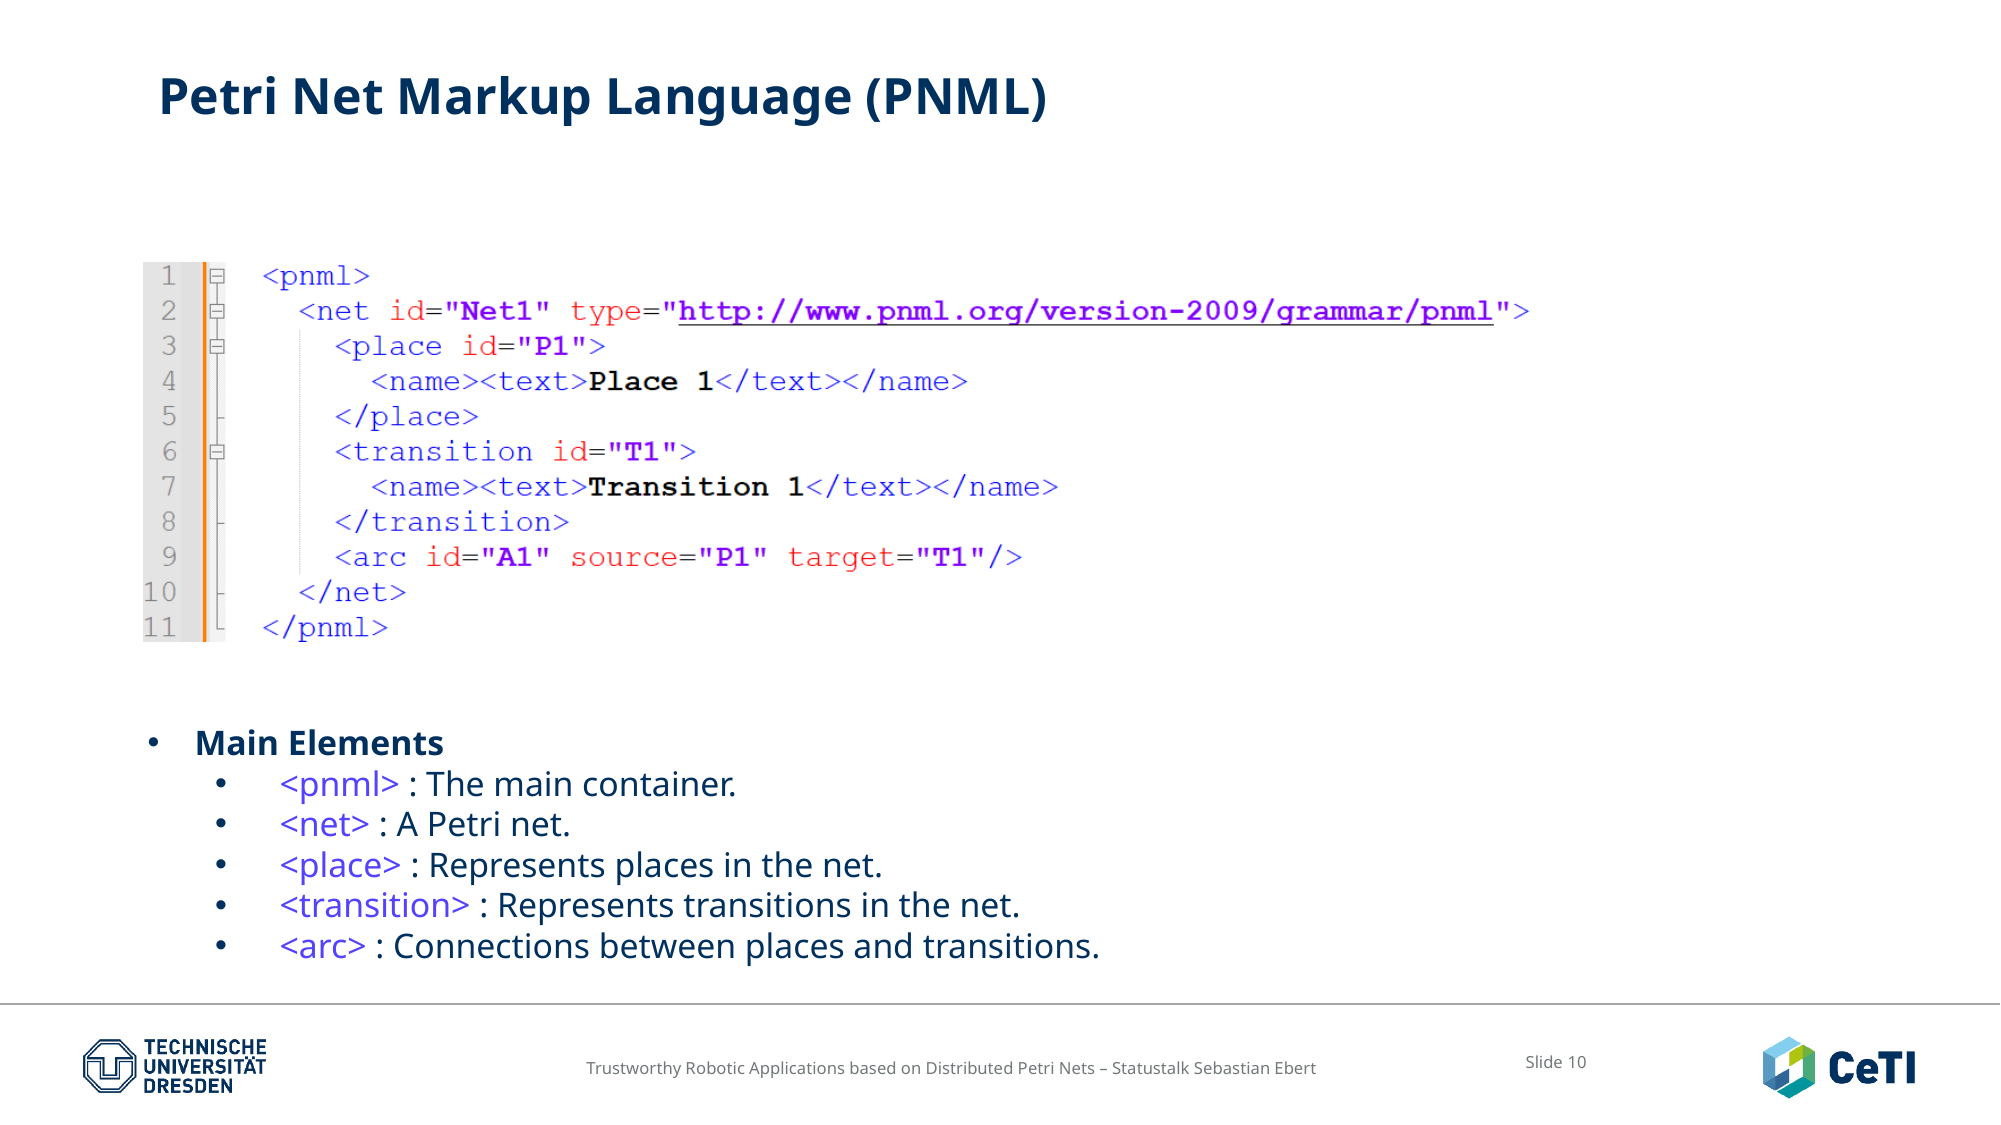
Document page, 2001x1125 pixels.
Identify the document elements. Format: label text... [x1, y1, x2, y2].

picture [1762, 1036, 1977, 1101]
text_box Petri Net Markup Language (PNML) [143, 56, 1880, 169]
picture [83, 1039, 266, 1093]
picture [143, 262, 1537, 642]
text_box Main Elements <pnml> : The main container. <net> : A Petri net. <place> : Represents places in the net. <transition> : Represents transitions in the net. <arc> : Connections between places and transitions. [132, 714, 1125, 973]
